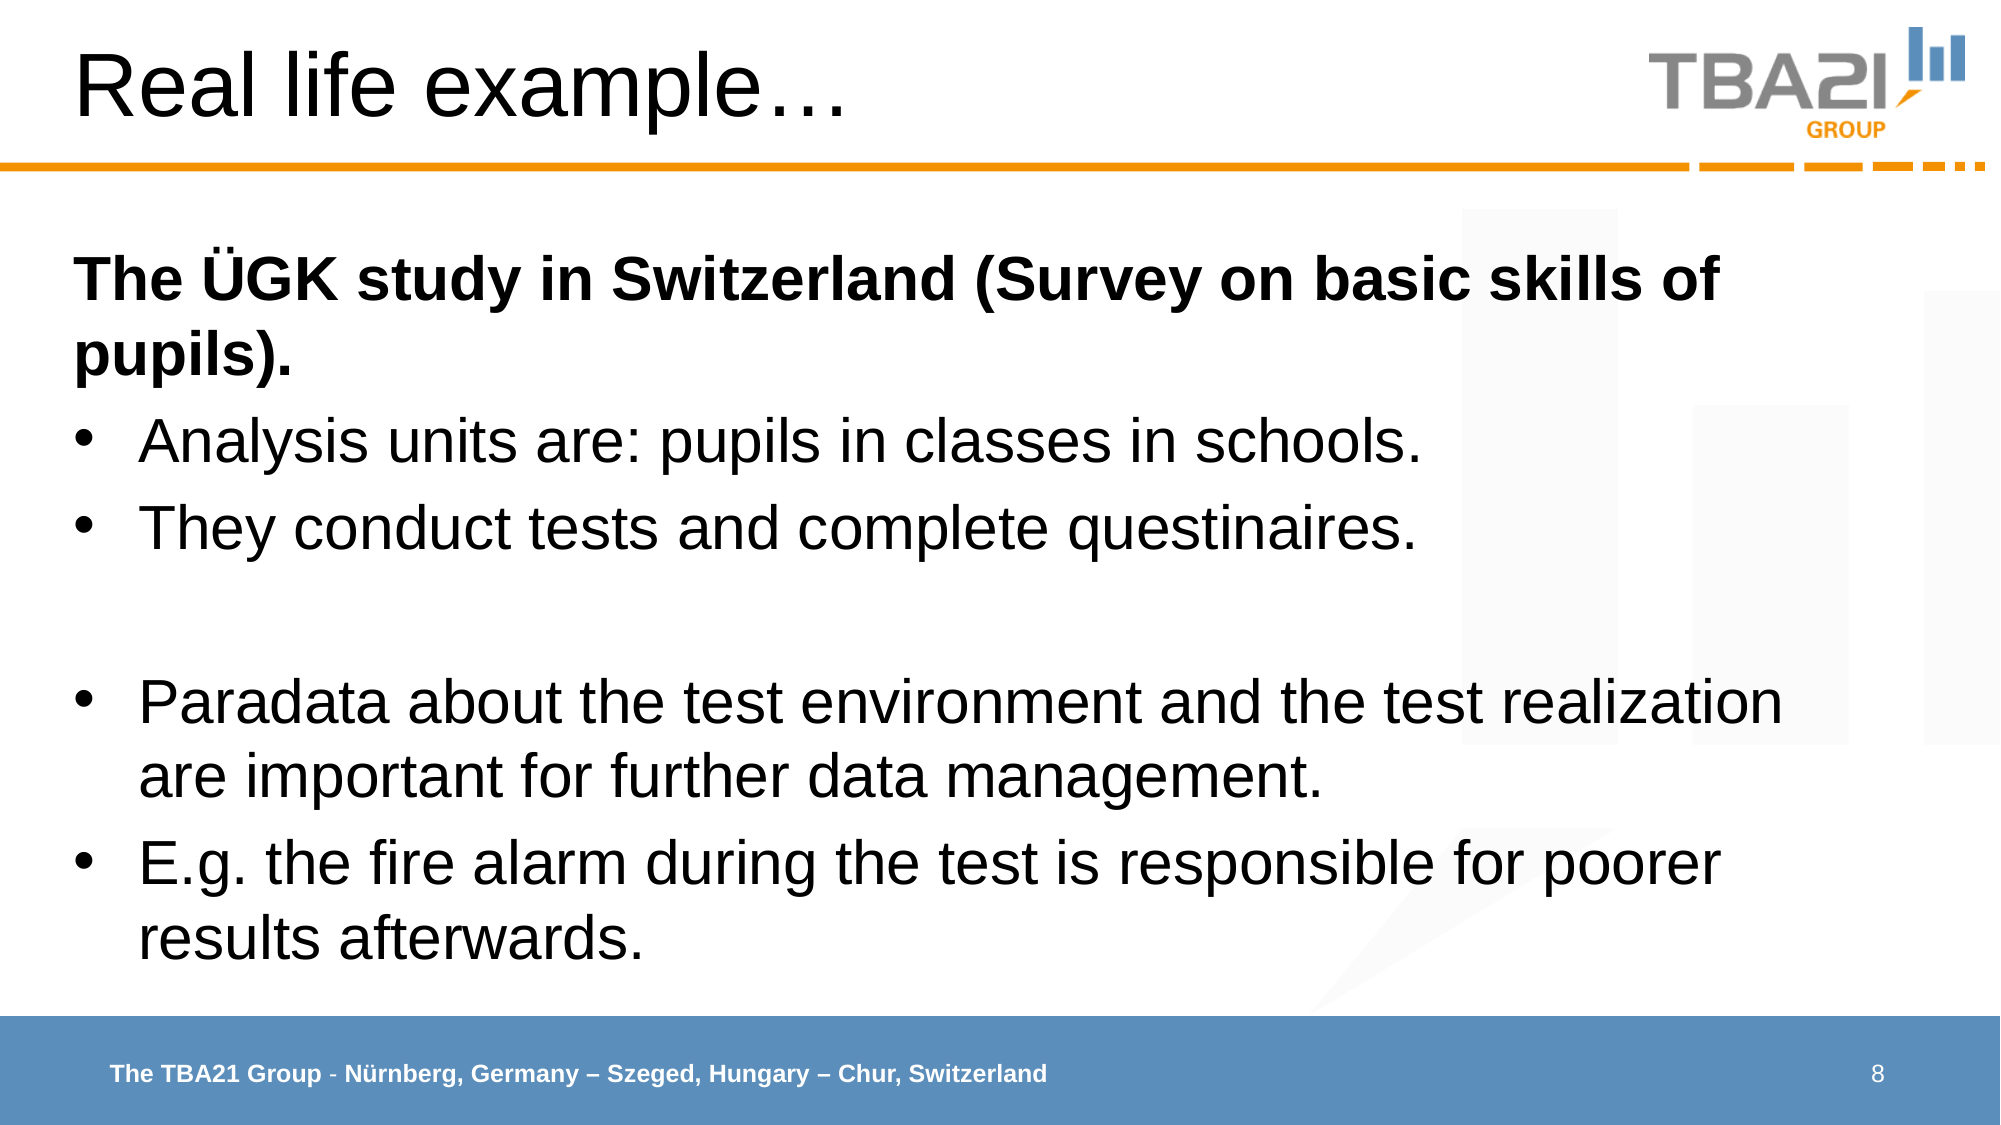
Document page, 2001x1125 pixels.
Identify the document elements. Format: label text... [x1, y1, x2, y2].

slide_number 8 [1433, 1042, 1900, 1103]
list The ÜGK study in Switzerland (Survey on basic skills of pupils). Analysis units are: pupils in classes in schools. They conduct tests and complete questinaires. Paradata about the test environment and the test realization are important for further data management. E.g. the fire alarm during the test is responsible for poorer results afterwards. [58, 230, 1900, 989]
title Real life example… [58, 5, 1615, 156]
picture [1649, 27, 1965, 138]
